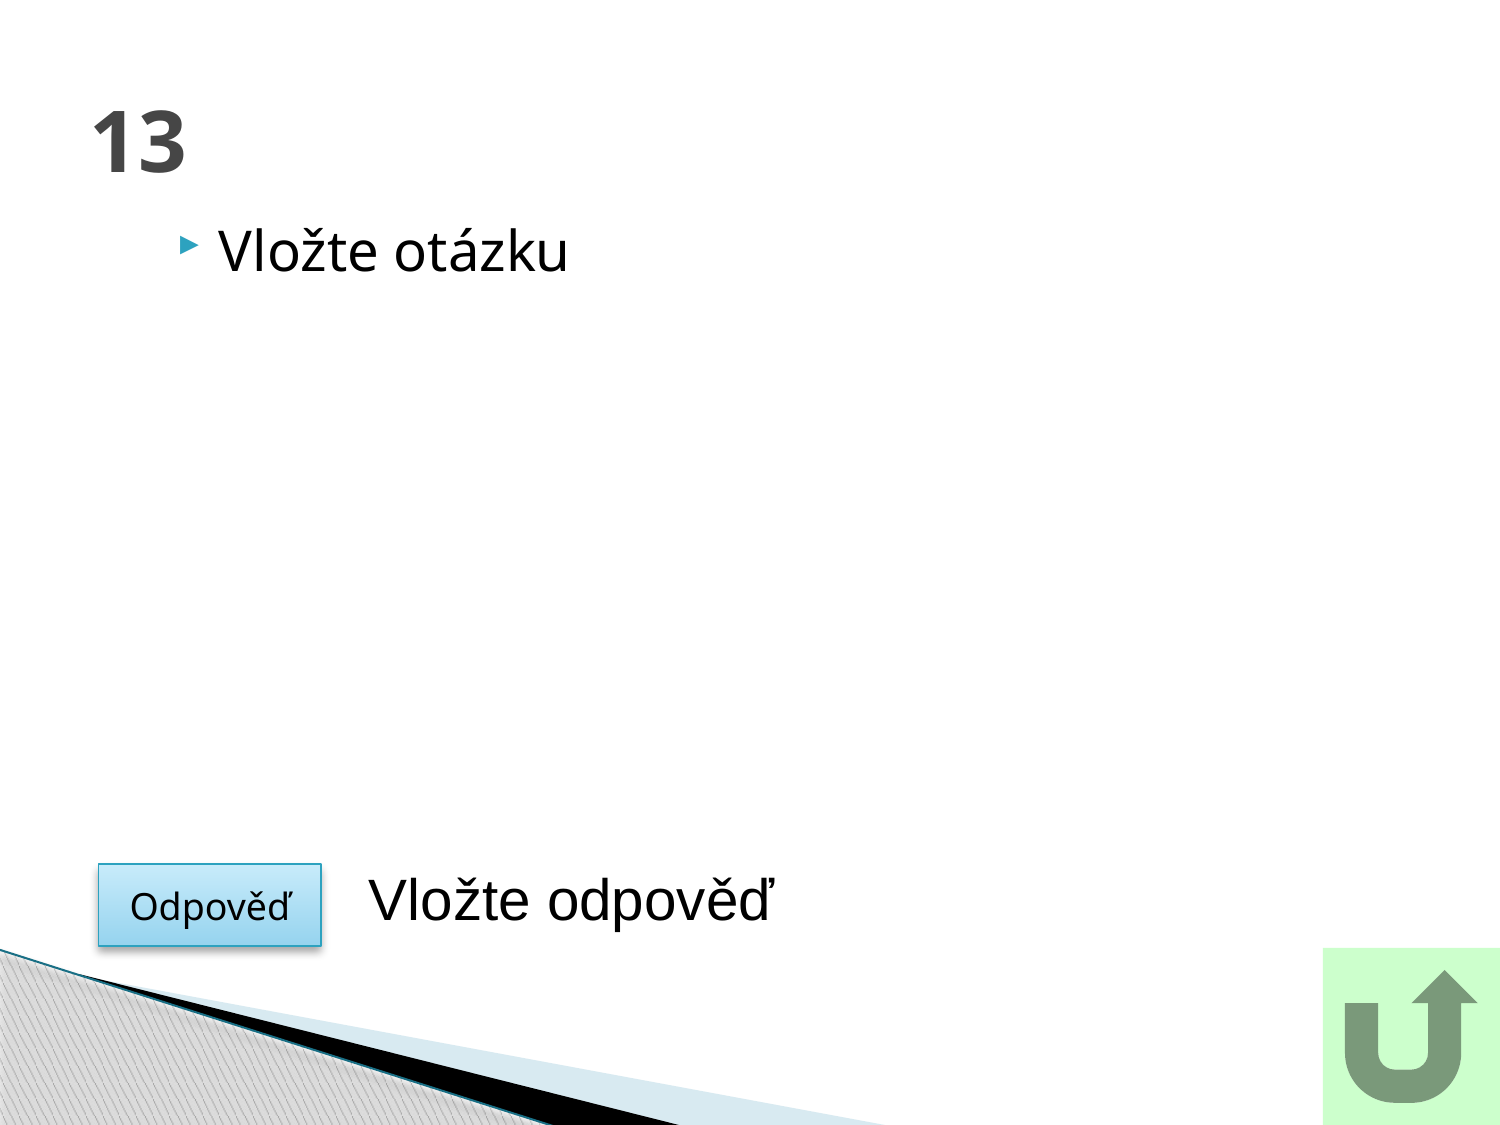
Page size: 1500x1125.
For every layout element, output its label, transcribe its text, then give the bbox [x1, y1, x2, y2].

text_box [1322, 947, 1500, 1125]
text_box Vložte odpověď [354, 854, 1500, 940]
title 13 [75, 45, 1425, 233]
list Vložte otázku [144, 208, 1495, 348]
text_box Odpověď [98, 863, 322, 947]
